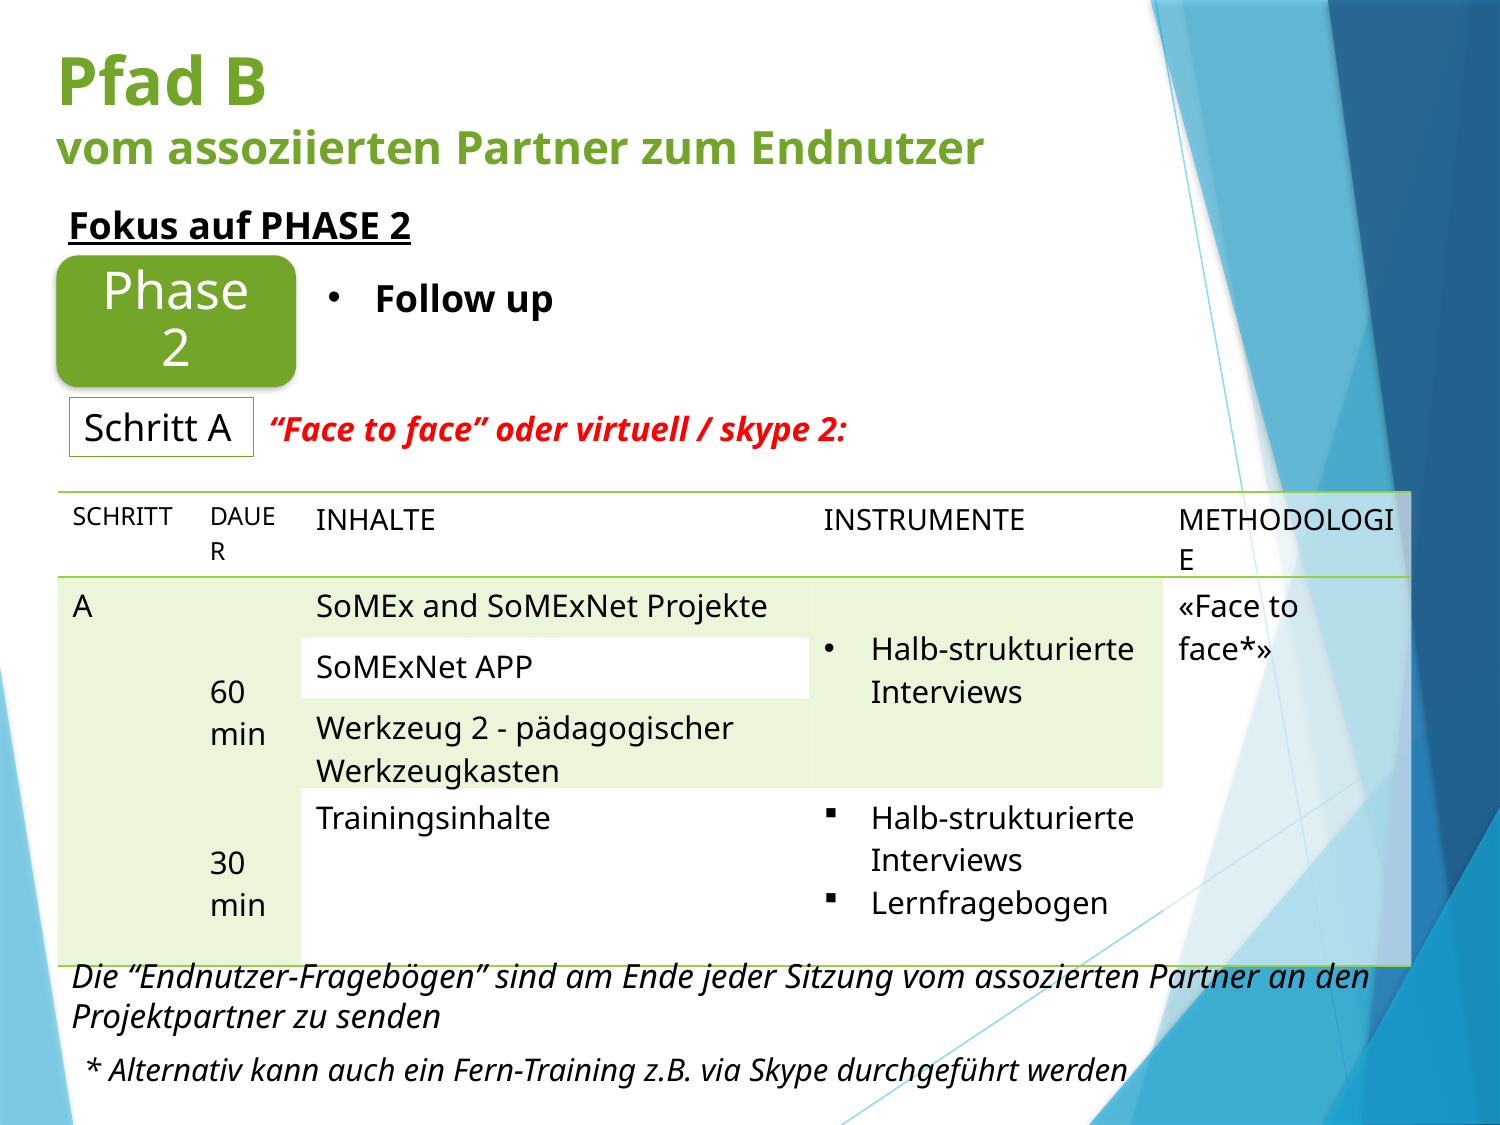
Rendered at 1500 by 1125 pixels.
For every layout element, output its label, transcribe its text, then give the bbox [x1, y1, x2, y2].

title Pfad B vom assoziierten Partner zum Endnutzer [41, 30, 1415, 114]
text_box Follow up [312, 267, 1339, 327]
table_cell Halb-strukturierte Interviews Lernfragebogen [809, 788, 1163, 948]
table_cell Trainingsinhalte [301, 788, 809, 948]
text_box Fokus auf PHASE 2 [53, 194, 1104, 262]
table_cell Halb-strukturierte Interviews [809, 578, 1163, 788]
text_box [55, 254, 297, 388]
text_box * Alternativ kann auch ein Fern-Training z.B. via Skype durchgeführt werden [69, 1042, 1472, 1095]
table_cell «Face to face*» [1163, 578, 1411, 948]
text_box Die “Endnutzer-Fragebögen” sind am Ende jeder Sitzung vom assozierten Partner an den Projektpartner zu senden [56, 948, 1446, 1123]
table_header SCHRITT [58, 493, 195, 576]
table_header DAUER [195, 493, 301, 576]
text_box “Face to face” oder virtuell / skype 2: [253, 400, 1483, 456]
table_cell SoMEx and SoMExNet Projekte [301, 578, 809, 637]
table_cell A [58, 578, 195, 948]
table_header METHODOLOGIE [1163, 493, 1411, 576]
table_cell Werkzeug 2 - pädagogischer Werkzeugkasten [301, 698, 809, 788]
table_cell 60 min 30 min [195, 578, 301, 948]
text_box Schritt A [69, 397, 254, 457]
table_cell SoMExNet APP [301, 637, 809, 698]
table_header INHALTE [301, 493, 809, 576]
table_header INSTRUMENTE [809, 493, 1163, 576]
